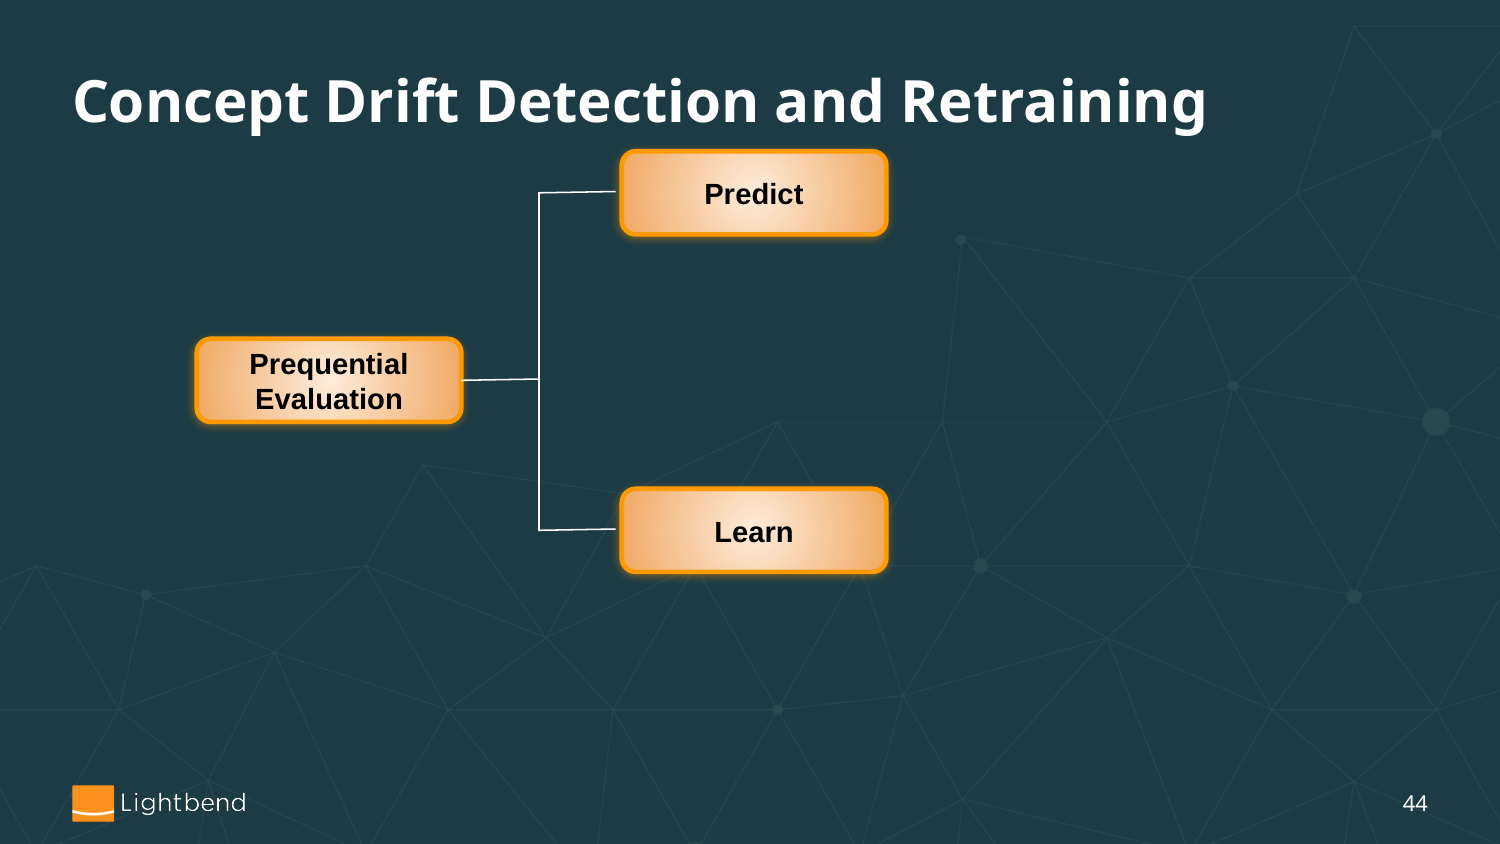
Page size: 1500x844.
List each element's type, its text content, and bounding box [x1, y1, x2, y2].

text_box Prequential Evaluation [196, 338, 462, 422]
slide_number ‹#› [1090, 782, 1428, 827]
text_box Learn [621, 488, 887, 572]
picture [72, 785, 245, 822]
text_box Predict [621, 153, 887, 235]
title Concept Drift Detection and Retraining [72, 54, 1428, 153]
